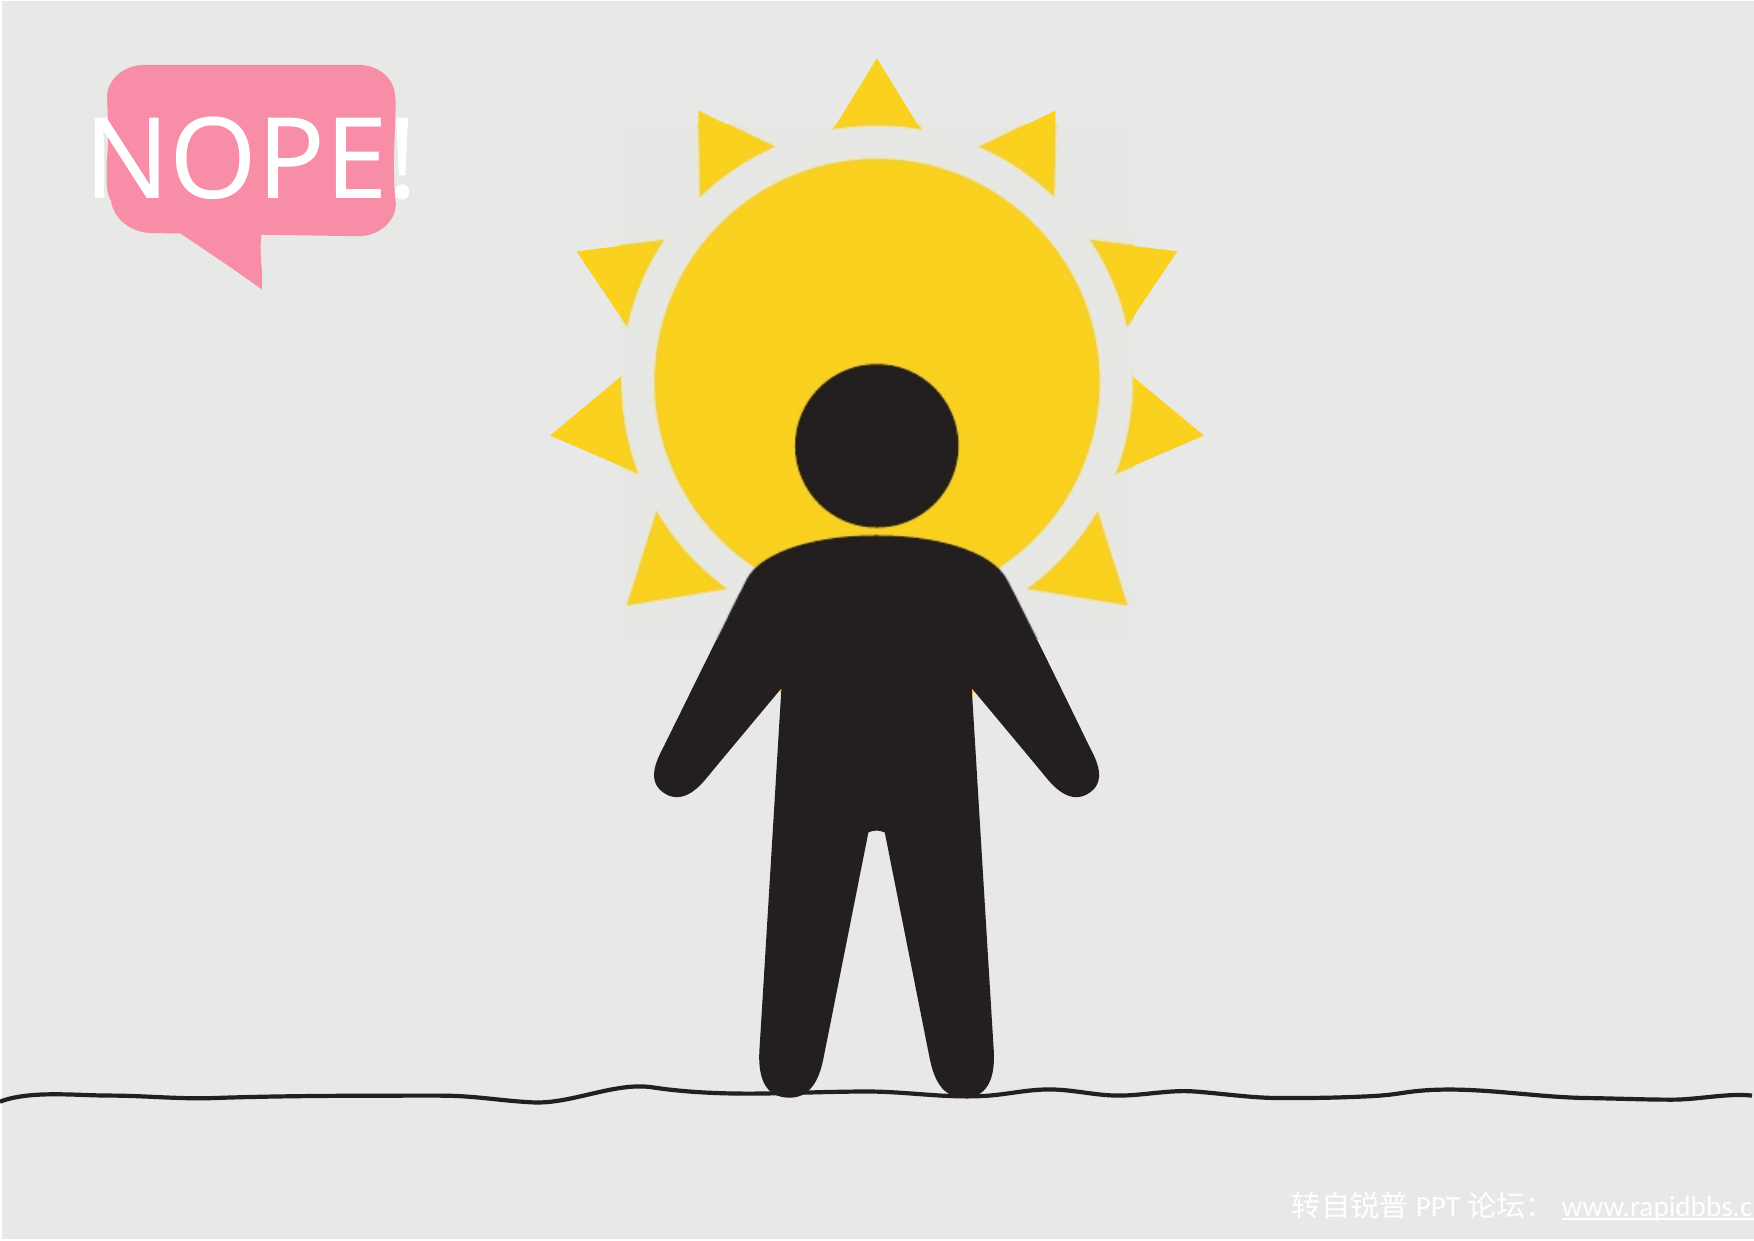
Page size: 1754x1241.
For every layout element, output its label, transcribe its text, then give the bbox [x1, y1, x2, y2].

text_box [121, 64, 382, 72]
picture [620, 124, 1134, 640]
text_box [133, 229, 382, 290]
text_box [1139, 381, 1204, 464]
text_box [1139, 246, 1178, 309]
text_box [0, 1086, 1753, 1103]
text_box [654, 649, 1100, 1096]
text_box [2, 0, 1754, 1239]
text_box [549, 381, 615, 464]
text_box [837, 58, 917, 123]
text_box NOPE! [84, 72, 419, 229]
text_box 转自锐普PPT论坛：www.rapidbbs.cn [1277, 1179, 1754, 1230]
text_box [1029, 110, 1056, 123]
text_box [698, 110, 724, 123]
text_box [576, 246, 615, 309]
